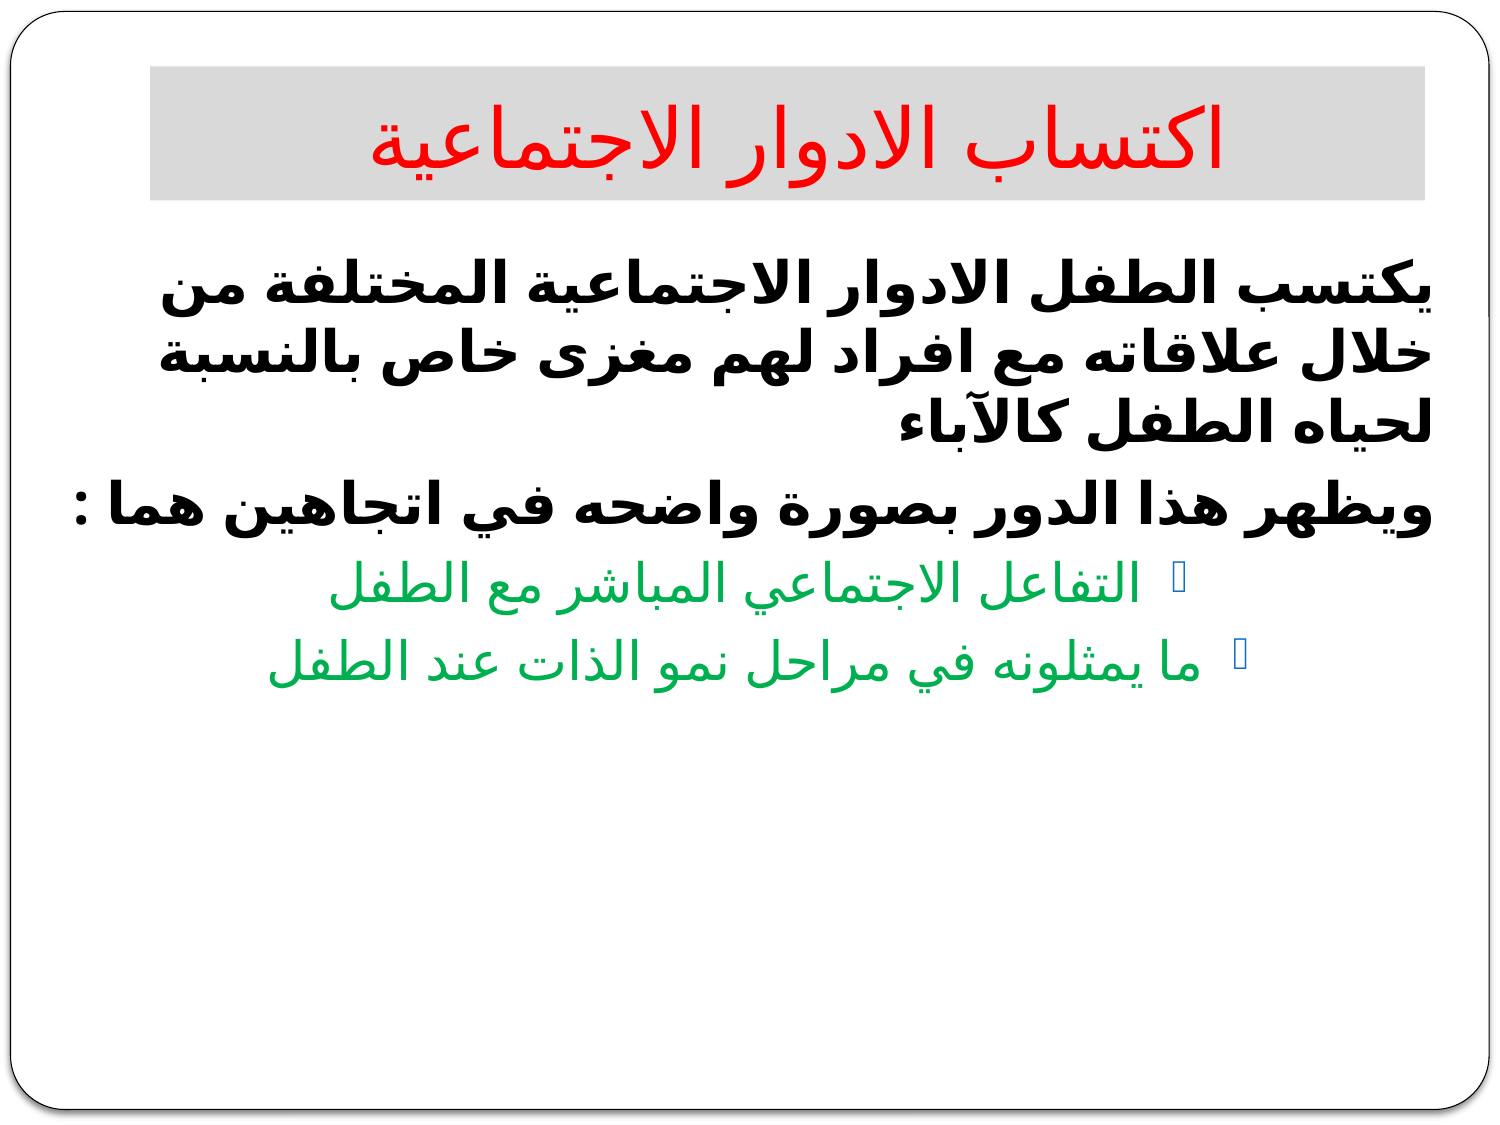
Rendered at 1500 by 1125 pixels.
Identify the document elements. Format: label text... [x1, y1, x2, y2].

list يكتسب الطفل الادوار الاجتماعية المختلفة من خلال علاقاته مع افراد لهم مغزى خاص بالنسبة لحياه الطفل كالآباء ويظهر هذا الدور بصورة واضحه في اتجاهين هما : التفاعل الاجتماعي المباشر مع الطفل ما يمثلونه في مراحل نمو الذات عند الطفل [51, 237, 1451, 1074]
title اكتساب الادوار الاجتماعية [150, 66, 1425, 201]
